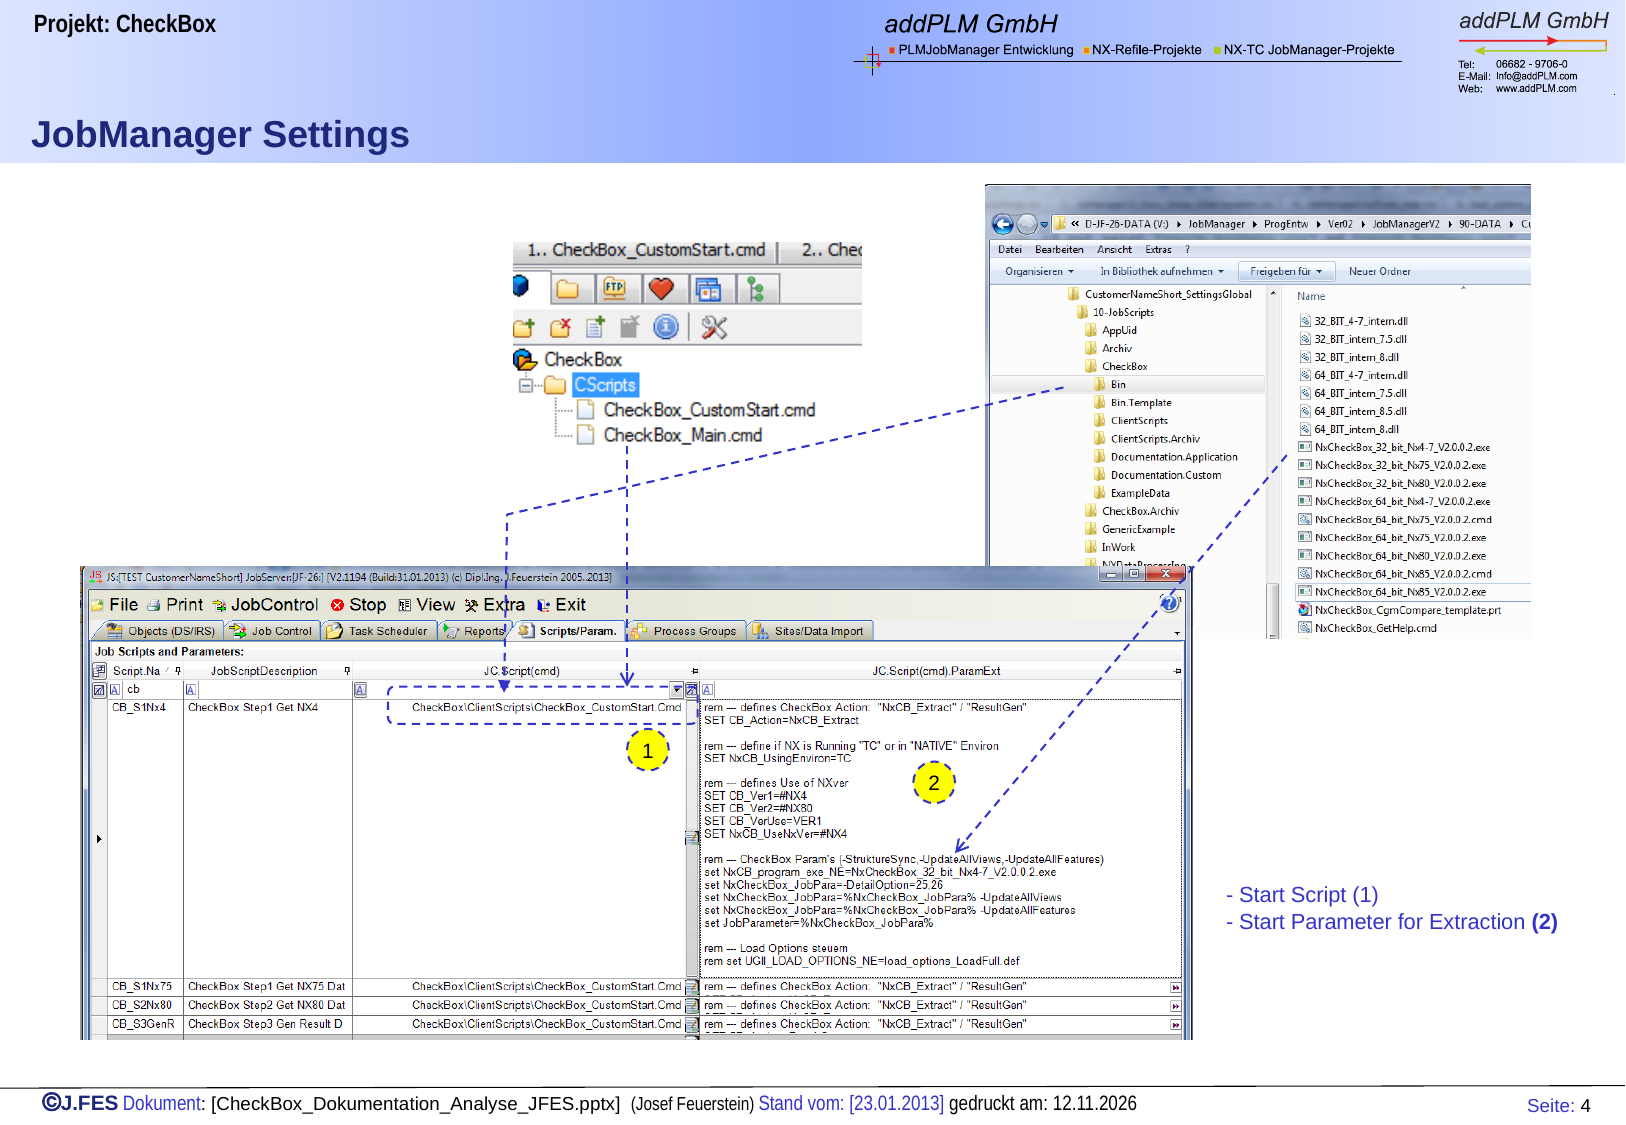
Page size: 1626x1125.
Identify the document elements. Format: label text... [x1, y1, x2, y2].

picture [80, 566, 1193, 1040]
text_box [506, 488, 622, 565]
text_box - Start Script (1) - Start Parameter for Extraction (2) [1211, 873, 1625, 941]
title JobManager Settings [30, 81, 1600, 146]
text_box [954, 454, 1287, 854]
picture [985, 184, 1531, 639]
text_box [632, 406, 980, 565]
picture [512, 242, 862, 456]
